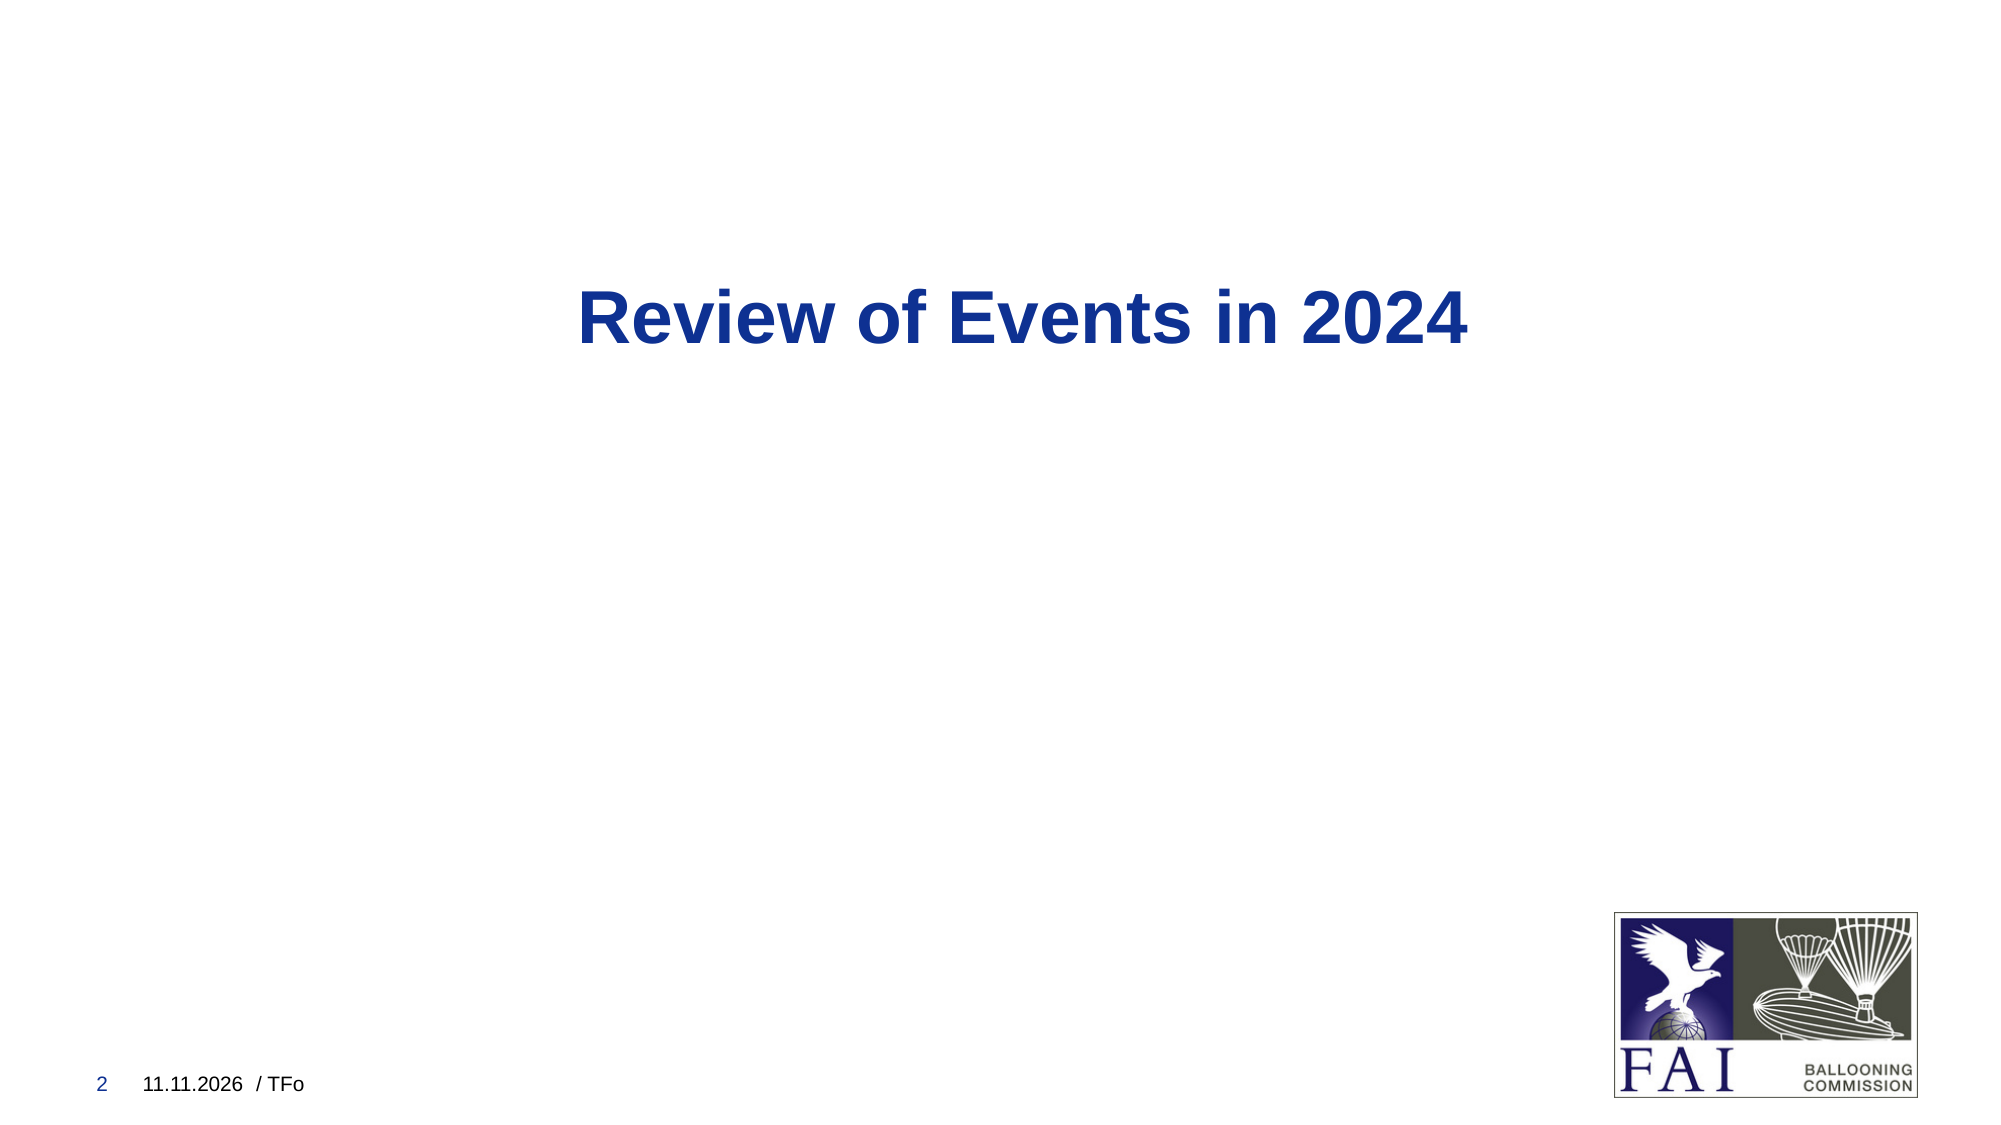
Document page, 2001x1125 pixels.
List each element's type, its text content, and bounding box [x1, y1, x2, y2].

title Review of Events in 2024 [119, 273, 1927, 360]
footer / TFo [256, 1070, 407, 1125]
slide_number 2 [96, 1070, 143, 1125]
picture [1614, 912, 1918, 1098]
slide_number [143, 1070, 256, 1125]
